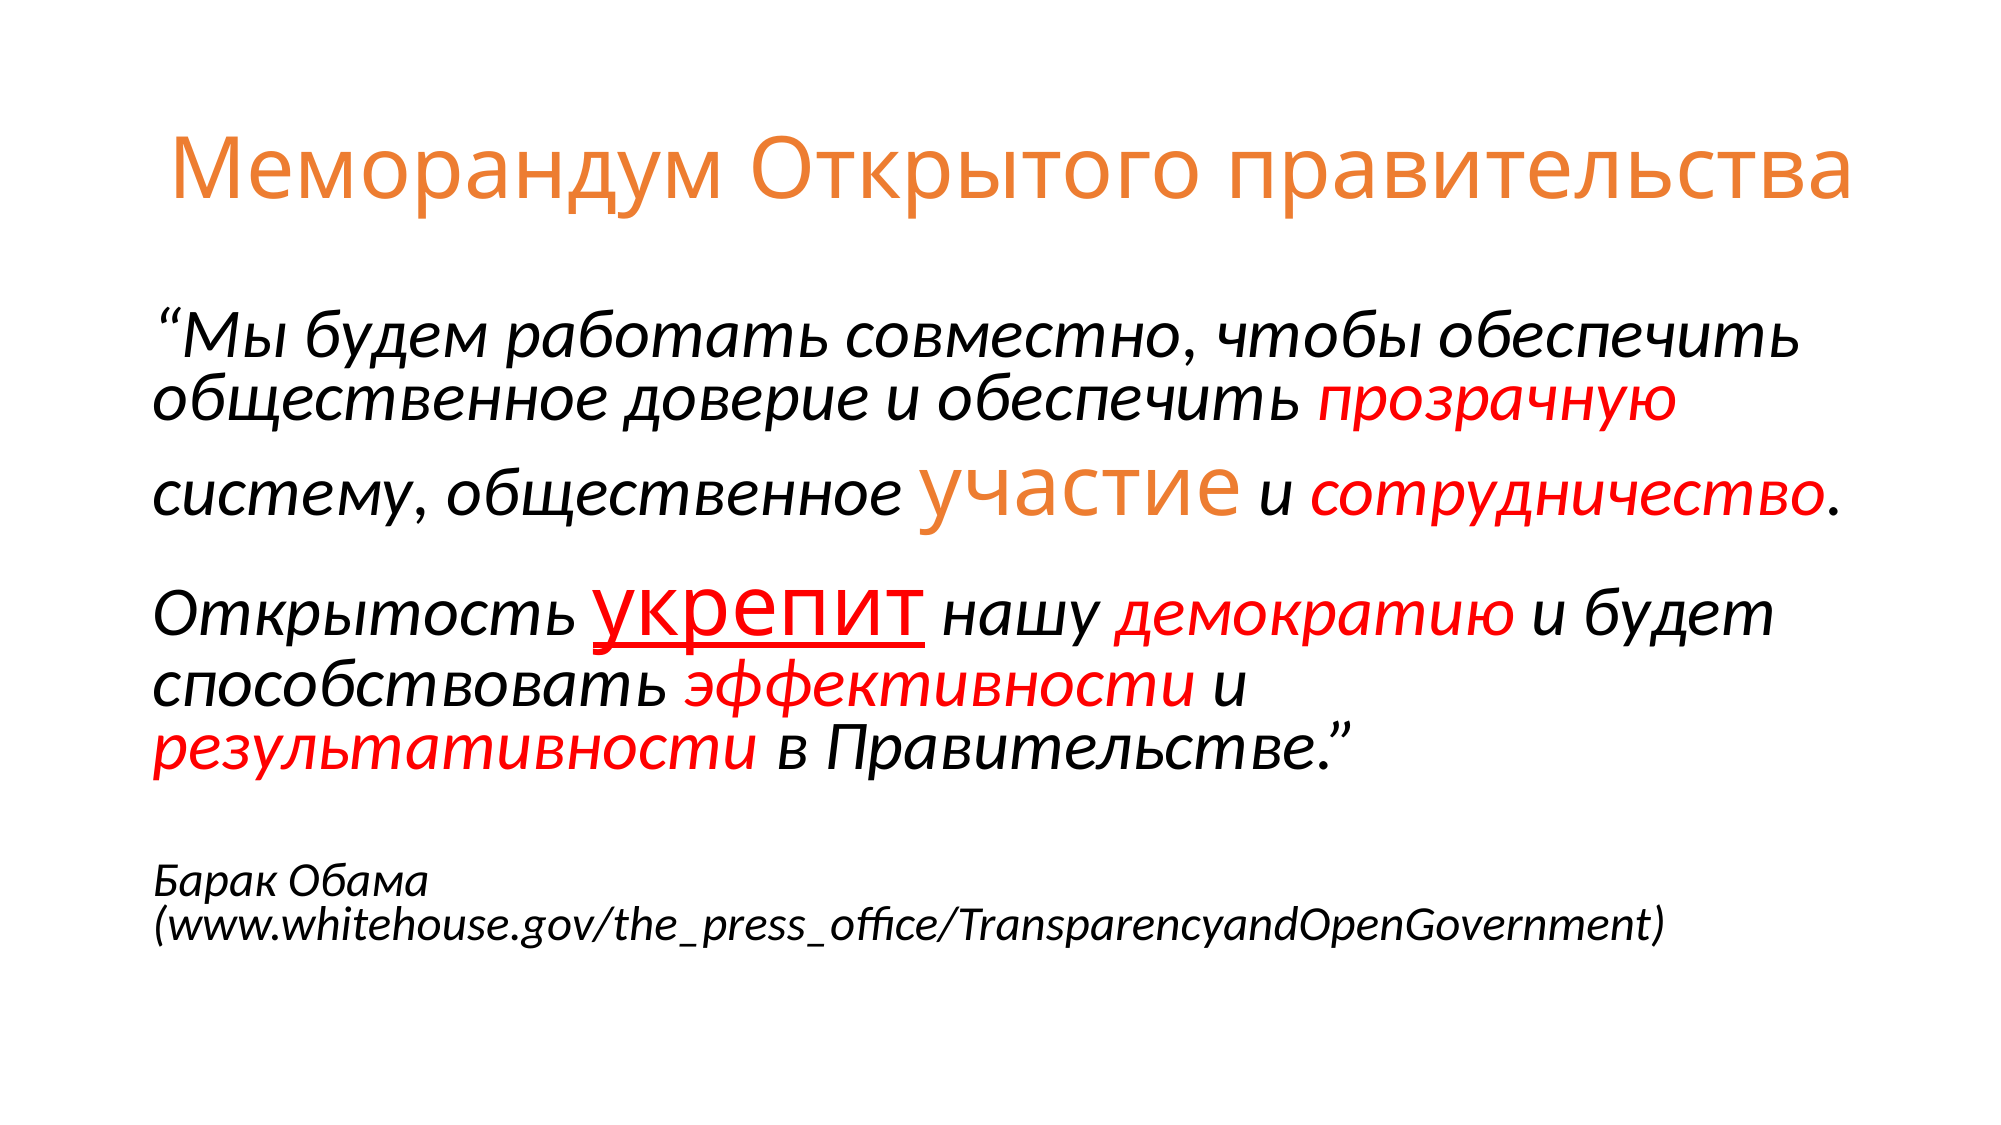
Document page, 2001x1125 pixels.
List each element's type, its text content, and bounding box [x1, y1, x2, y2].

title Меморандум Открытого правительства [153, 58, 1879, 276]
list “Мы будем работать совместно, чтобы обеспечить общественное доверие и обеспечить прозрачную систему, общественное участие и сотрудничество. Открытость укрепит нашу демократию и будет способствовать эффективности и результативности в Правительстве.” Барак Обама (www.whitehouse.gov/the_press_office/TransparencyandOpenGovernment) [137, 299, 1863, 1014]
